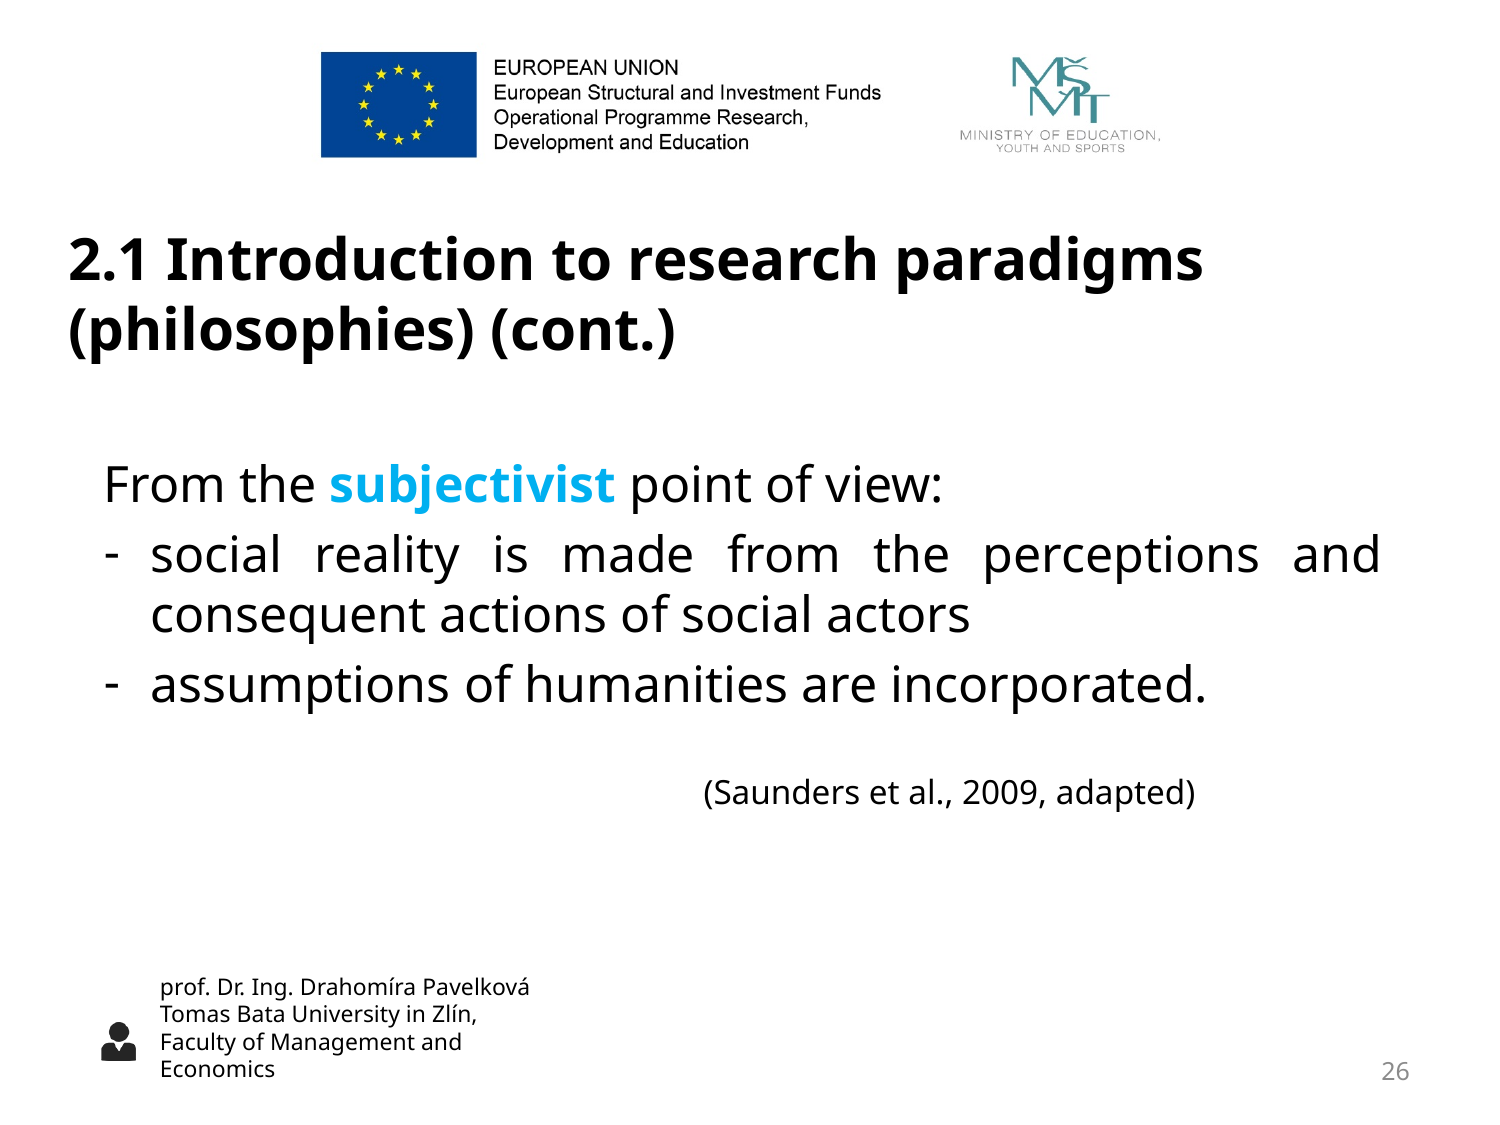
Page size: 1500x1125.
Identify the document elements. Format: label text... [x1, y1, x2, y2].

title 2.1 Introduction to research paradigms (philosophies) (cont.) [53, 209, 1471, 375]
slide_number 26 [1074, 1042, 1425, 1103]
picture [101, 1021, 136, 1062]
footer prof. Dr. Ing. Drahomíra Pavelková Tomas Bata University in Zlín, Faculty of Management and Economics [145, 999, 573, 1083]
text_box fhs.utb.cz [1187, 1000, 1500, 1083]
subtitle From the subjectivist point of view: social reality is made from the perceptions and consequent actions of social actors assumptions of humanities are incorporated. (Saunders et al., 2009, adapted) [88, 374, 1398, 965]
picture [268, 0, 1212, 210]
